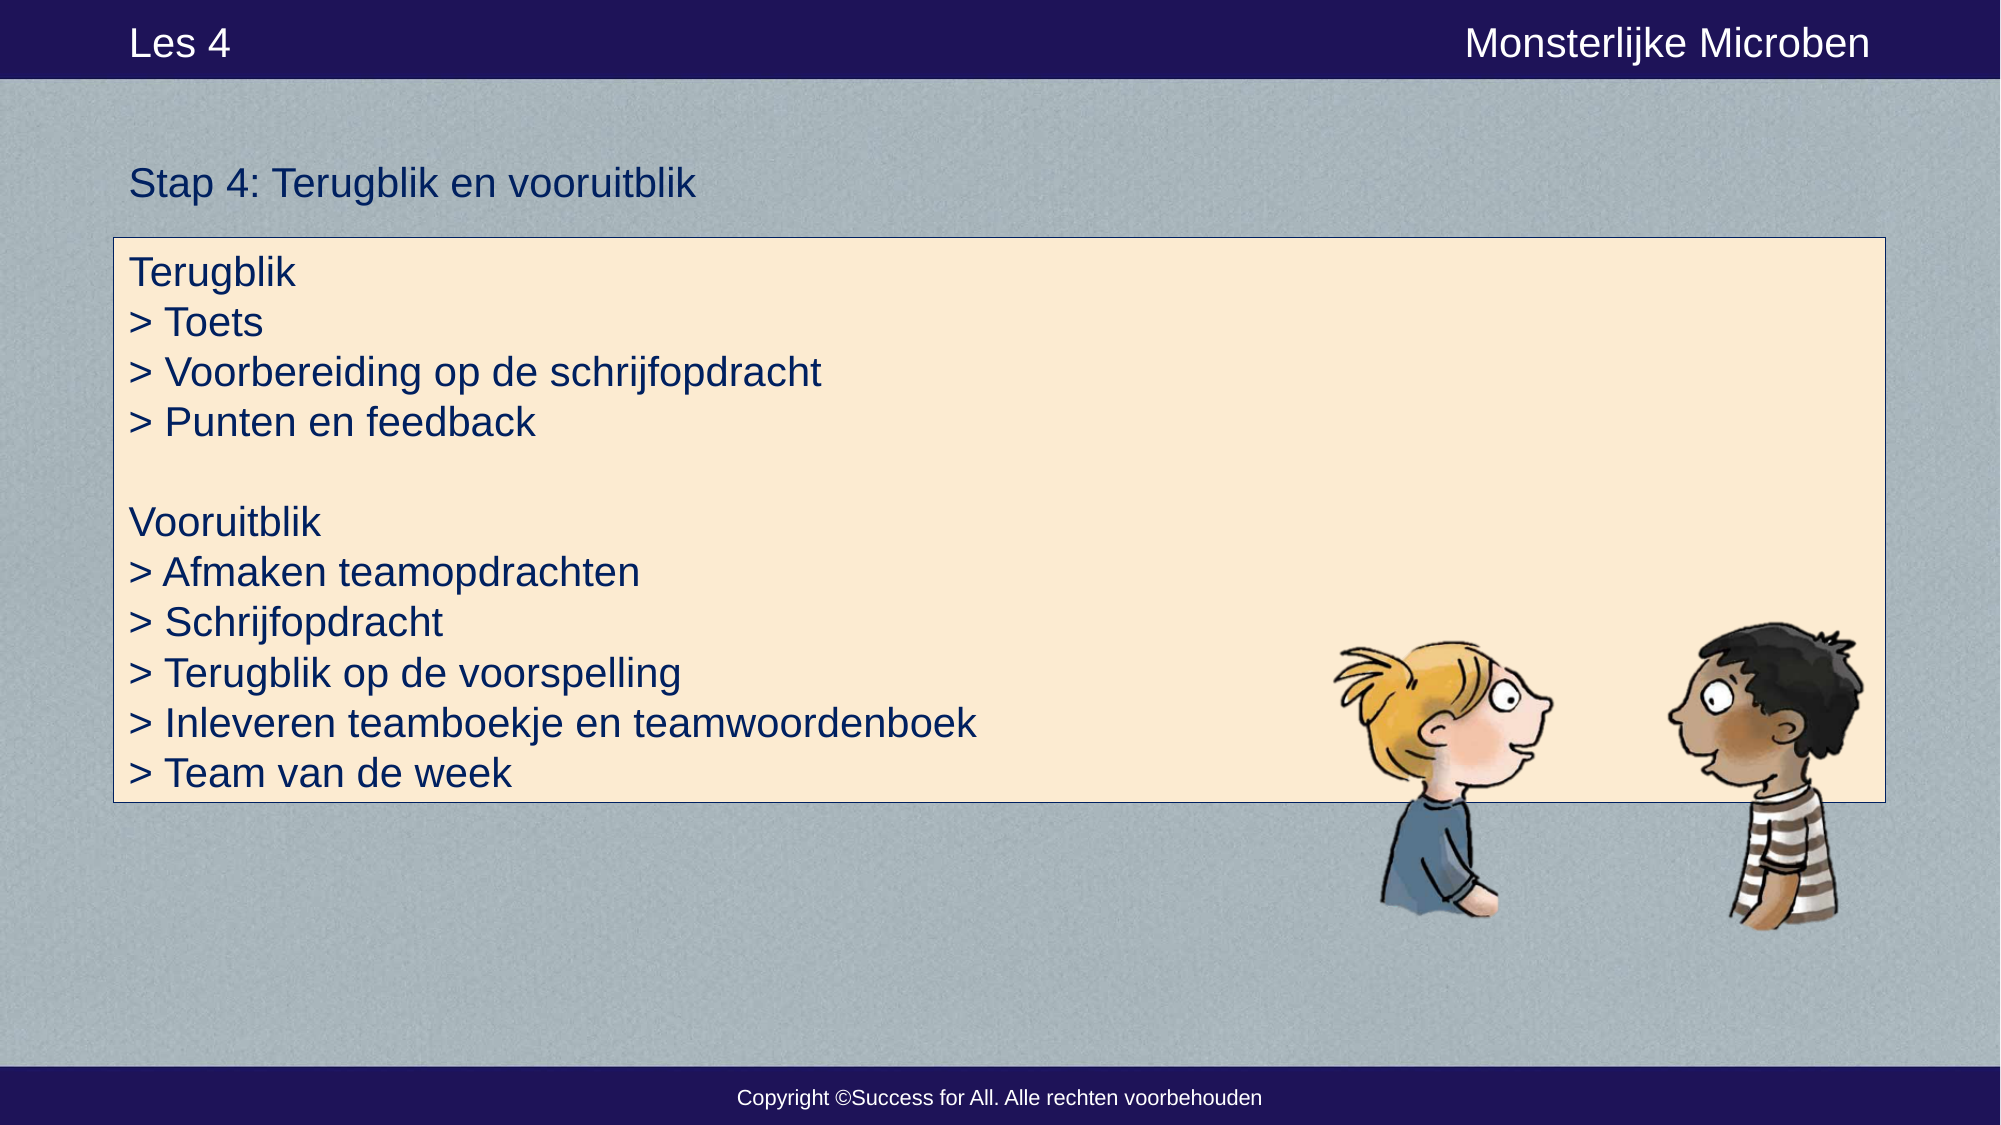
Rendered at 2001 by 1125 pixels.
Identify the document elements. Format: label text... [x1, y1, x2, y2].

picture [0, 0, 2001, 1125]
text_box Stap 4: Terugblik en vooruitblik [113, 148, 1635, 214]
text_box Copyright ©Success for All. Alle rechten voorbehouden [0, 1076, 2000, 1125]
text_box Les 4 [114, 8, 354, 73]
text_box Monsterlijke Microben [999, 8, 1886, 73]
text_box Terugblik > Toets > Voorbereiding op de schrijfopdracht > Punten en feedback Vooruitblik > Afmaken teamopdrachten > Schrijfopdracht > Terugblik op de voorspelling > Inleveren teamboekje en teamwoordenboek > Team van de week [113, 237, 1886, 803]
